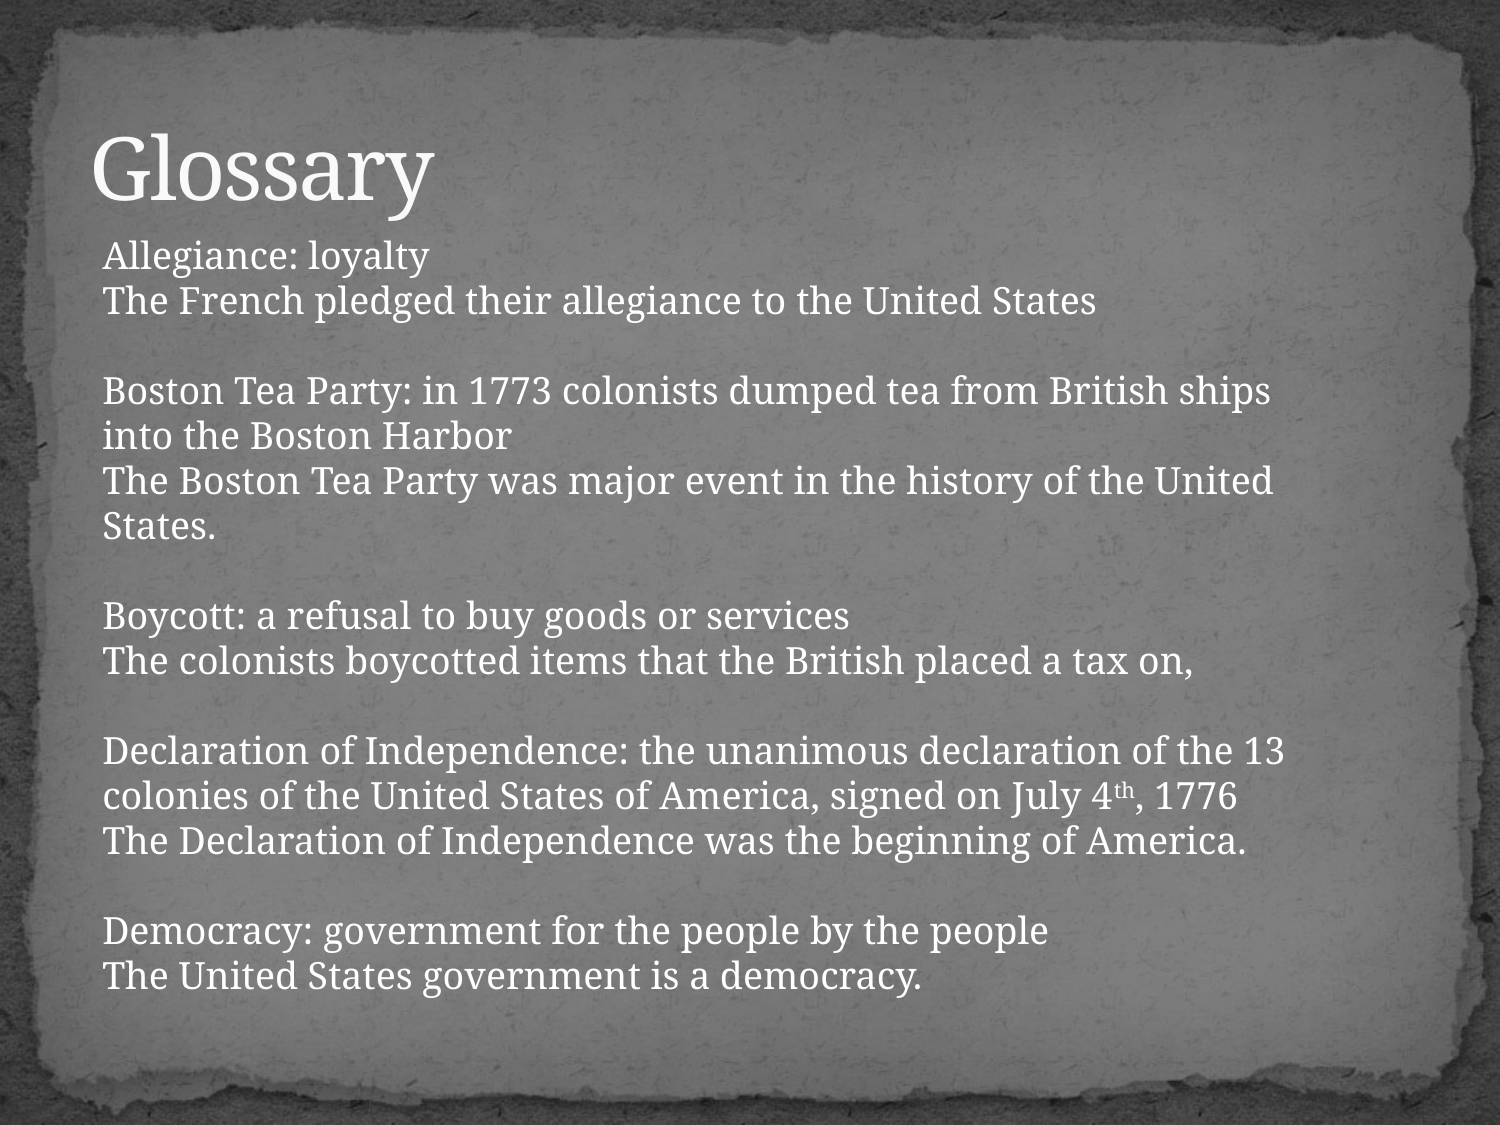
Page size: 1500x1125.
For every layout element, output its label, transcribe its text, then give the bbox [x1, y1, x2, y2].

title Glossary [74, 24, 1425, 225]
text_box Allegiance: loyalty The French pledged their allegiance to the United States Boston Tea Party: in 1773 colonists dumped tea from British ships into the Boston Harbor The Boston Tea Party was major event in the history of the United States. Boycott: a refusal to buy goods or services The colonists boycotted items that the British placed a tax on, Declaration of Independence: the unanimous declaration of the 13 colonies of the United States of America, signed on July 4th, 1776 The Declaration of Independence was the beginning of America. Democracy: government for the people by the people The United States government is a democracy. [87, 224, 1338, 1095]
